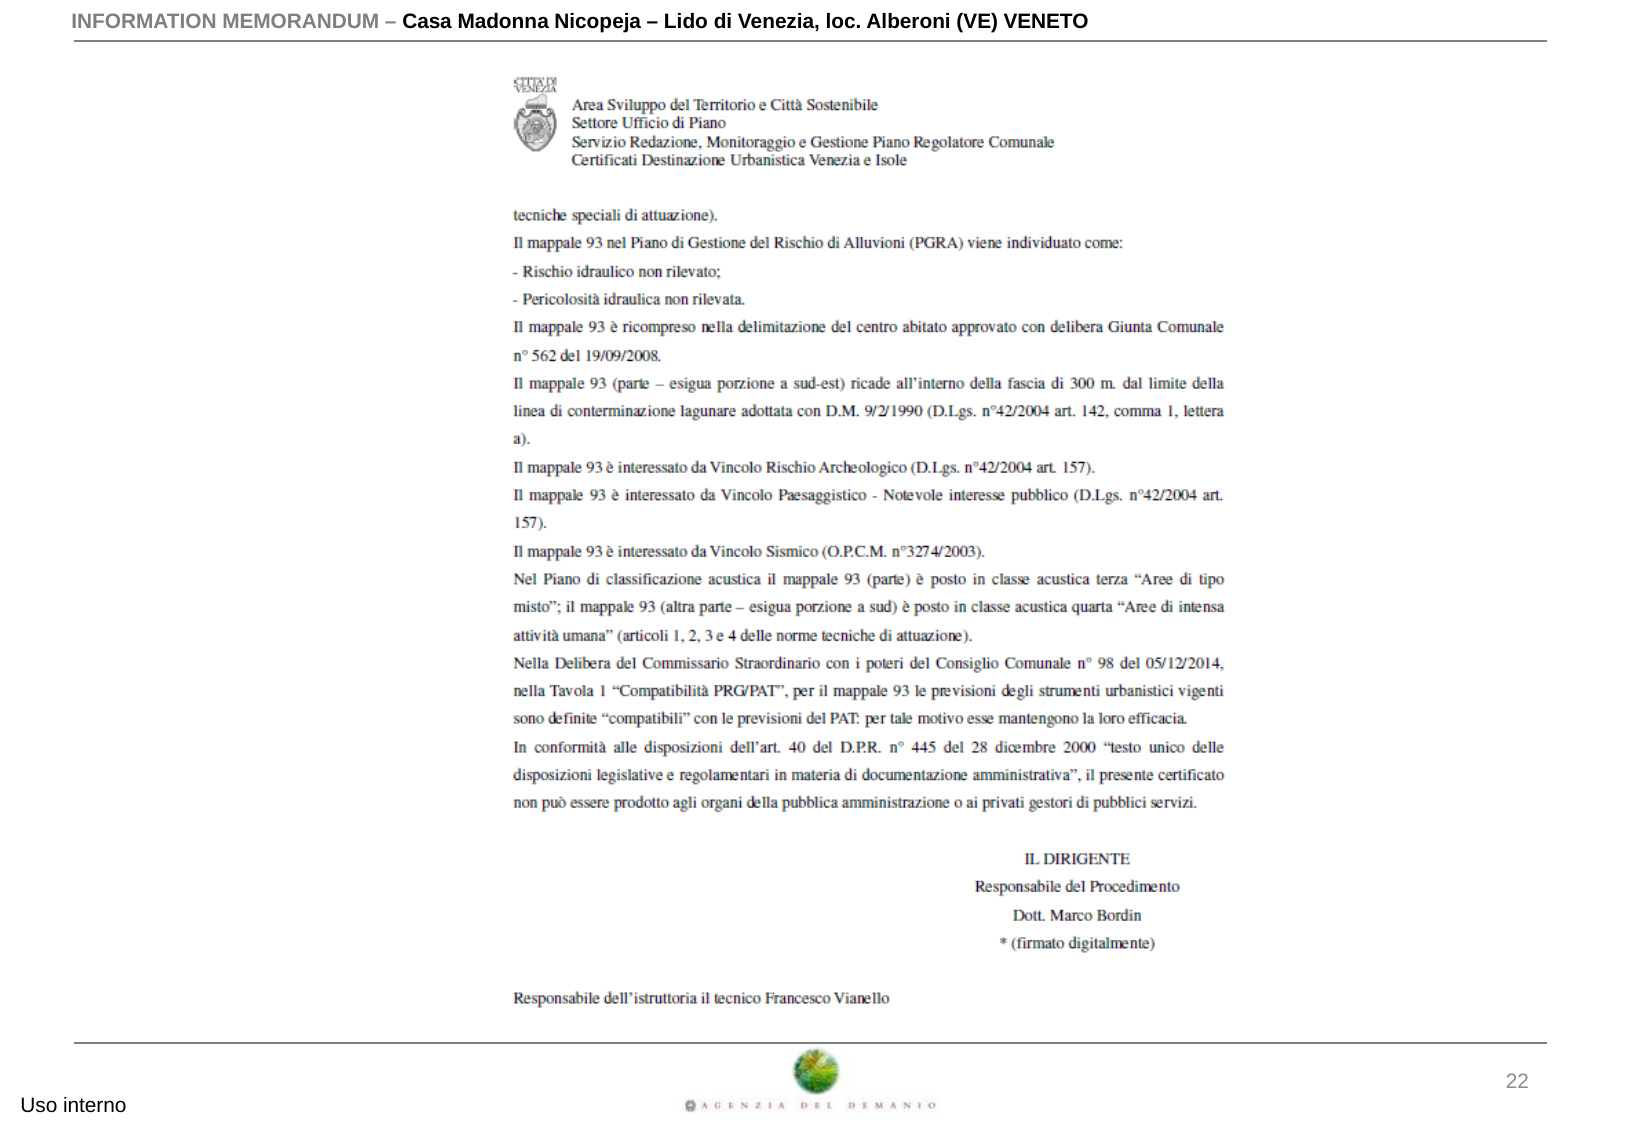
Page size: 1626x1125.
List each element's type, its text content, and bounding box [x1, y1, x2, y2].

slide_number 22 [1164, 1049, 1544, 1110]
picture [676, 1044, 944, 1118]
picture [481, 58, 1248, 1012]
